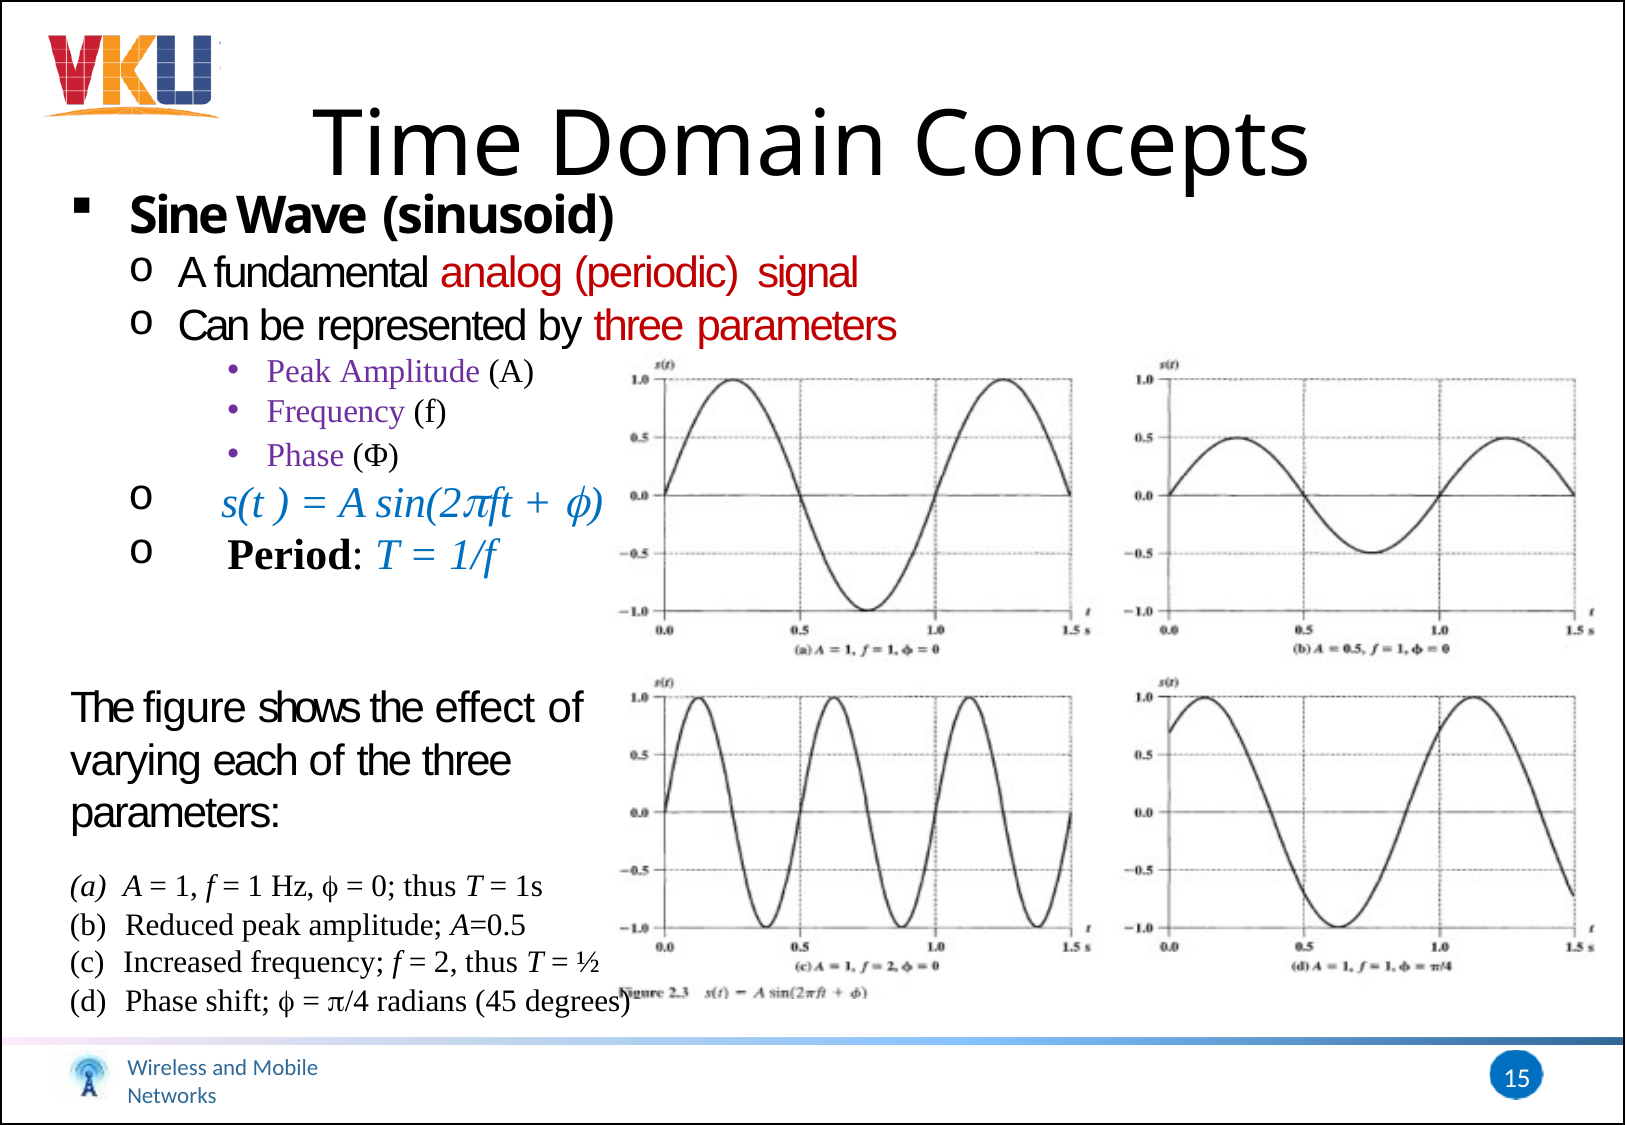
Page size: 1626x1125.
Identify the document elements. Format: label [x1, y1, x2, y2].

text_box [0, 0, 1625, 1125]
